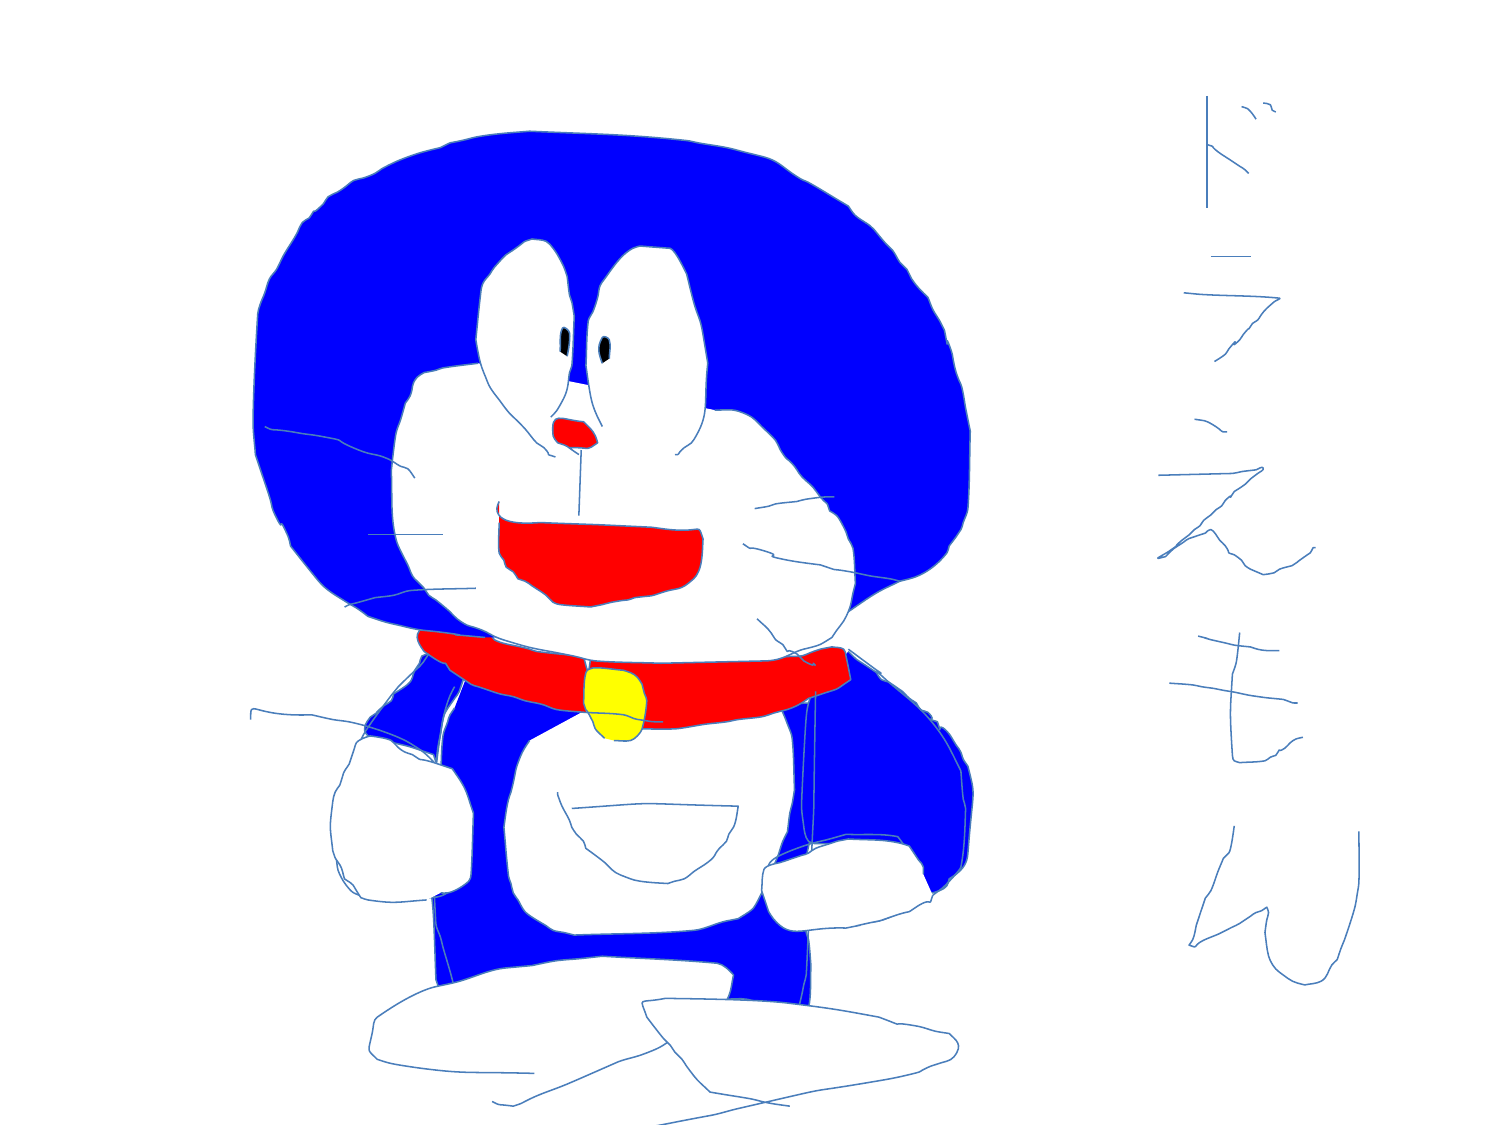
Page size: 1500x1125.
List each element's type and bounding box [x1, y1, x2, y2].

text_box [249, 653, 434, 761]
text_box [1263, 102, 1277, 113]
text_box [1280, 698, 1298, 704]
text_box [582, 667, 648, 719]
text_box [805, 691, 817, 853]
text_box [390, 362, 857, 665]
text_box [456, 682, 800, 1003]
text_box [556, 792, 739, 885]
text_box [850, 574, 899, 612]
text_box [587, 714, 645, 742]
text_box [1197, 635, 1237, 647]
text_box [641, 997, 960, 1125]
text_box [585, 245, 709, 456]
text_box [598, 335, 611, 364]
text_box [433, 884, 474, 982]
text_box [335, 861, 358, 896]
text_box [1183, 292, 1281, 363]
text_box [1206, 143, 1250, 174]
text_box [742, 543, 901, 583]
text_box [578, 449, 582, 516]
text_box [252, 130, 972, 604]
text_box [264, 425, 416, 479]
text_box [800, 698, 814, 839]
text_box [780, 702, 807, 854]
text_box [503, 712, 796, 936]
text_box [551, 417, 599, 456]
text_box [923, 709, 974, 875]
text_box [754, 496, 835, 510]
text_box [344, 587, 476, 608]
text_box [1169, 682, 1230, 693]
text_box [588, 646, 852, 730]
text_box [496, 501, 704, 608]
text_box [368, 955, 735, 1107]
text_box [1229, 632, 1304, 764]
text_box [813, 648, 967, 896]
text_box [1248, 644, 1280, 652]
text_box [559, 326, 571, 357]
text_box [813, 651, 903, 842]
text_box [416, 631, 588, 714]
text_box [431, 899, 451, 985]
text_box [801, 938, 812, 1005]
text_box [475, 238, 576, 458]
text_box [329, 735, 475, 904]
text_box [435, 686, 461, 778]
text_box [371, 657, 464, 761]
text_box [756, 618, 817, 667]
text_box [1194, 418, 1228, 433]
text_box [767, 844, 806, 865]
text_box [1157, 466, 1316, 576]
text_box [352, 596, 494, 639]
text_box [760, 838, 934, 933]
text_box [1241, 105, 1257, 120]
text_box [585, 711, 664, 723]
text_box [796, 932, 810, 1003]
text_box [1188, 825, 1360, 986]
